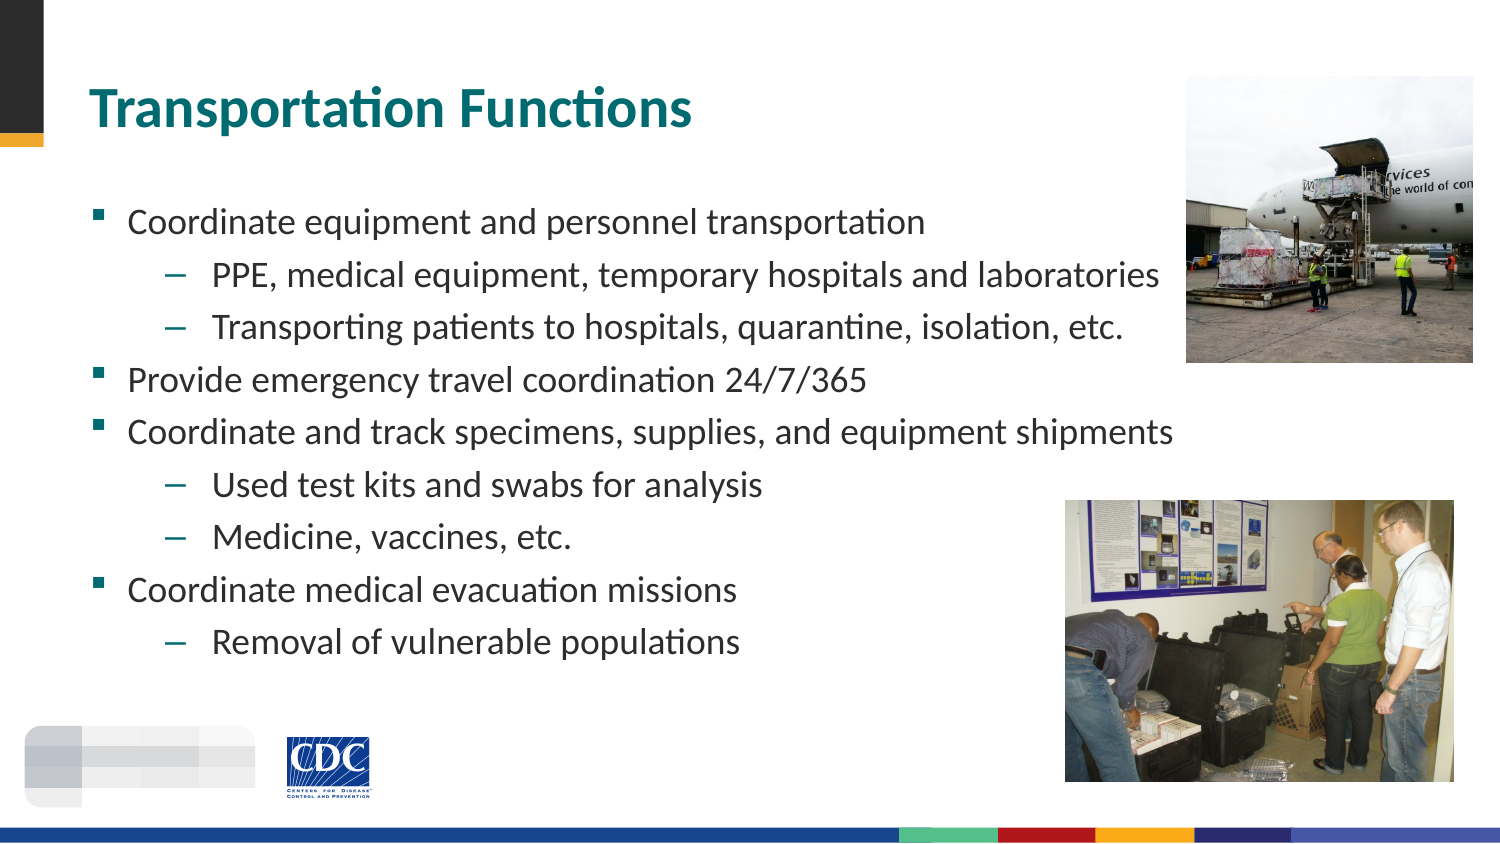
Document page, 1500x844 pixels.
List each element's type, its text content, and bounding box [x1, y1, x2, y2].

list Coordinate equipment and personnel transportation PPE, medical equipment, temporary hospitals and laboratories Transporting patients to hospitals, quarantine, isolation, etc. Provide emergency travel coordination 24/7/365 Coordinate and track specimens, supplies, and equipment shipments Used test kits and swabs for analysis Medicine, vaccines, etc. Coordinate medical evacuation missions Removal of vulnerable populations [75, 190, 1284, 739]
picture [1065, 499, 1455, 782]
title Transportation Functions [75, 33, 1425, 147]
picture [287, 739, 372, 798]
picture [1186, 76, 1473, 363]
